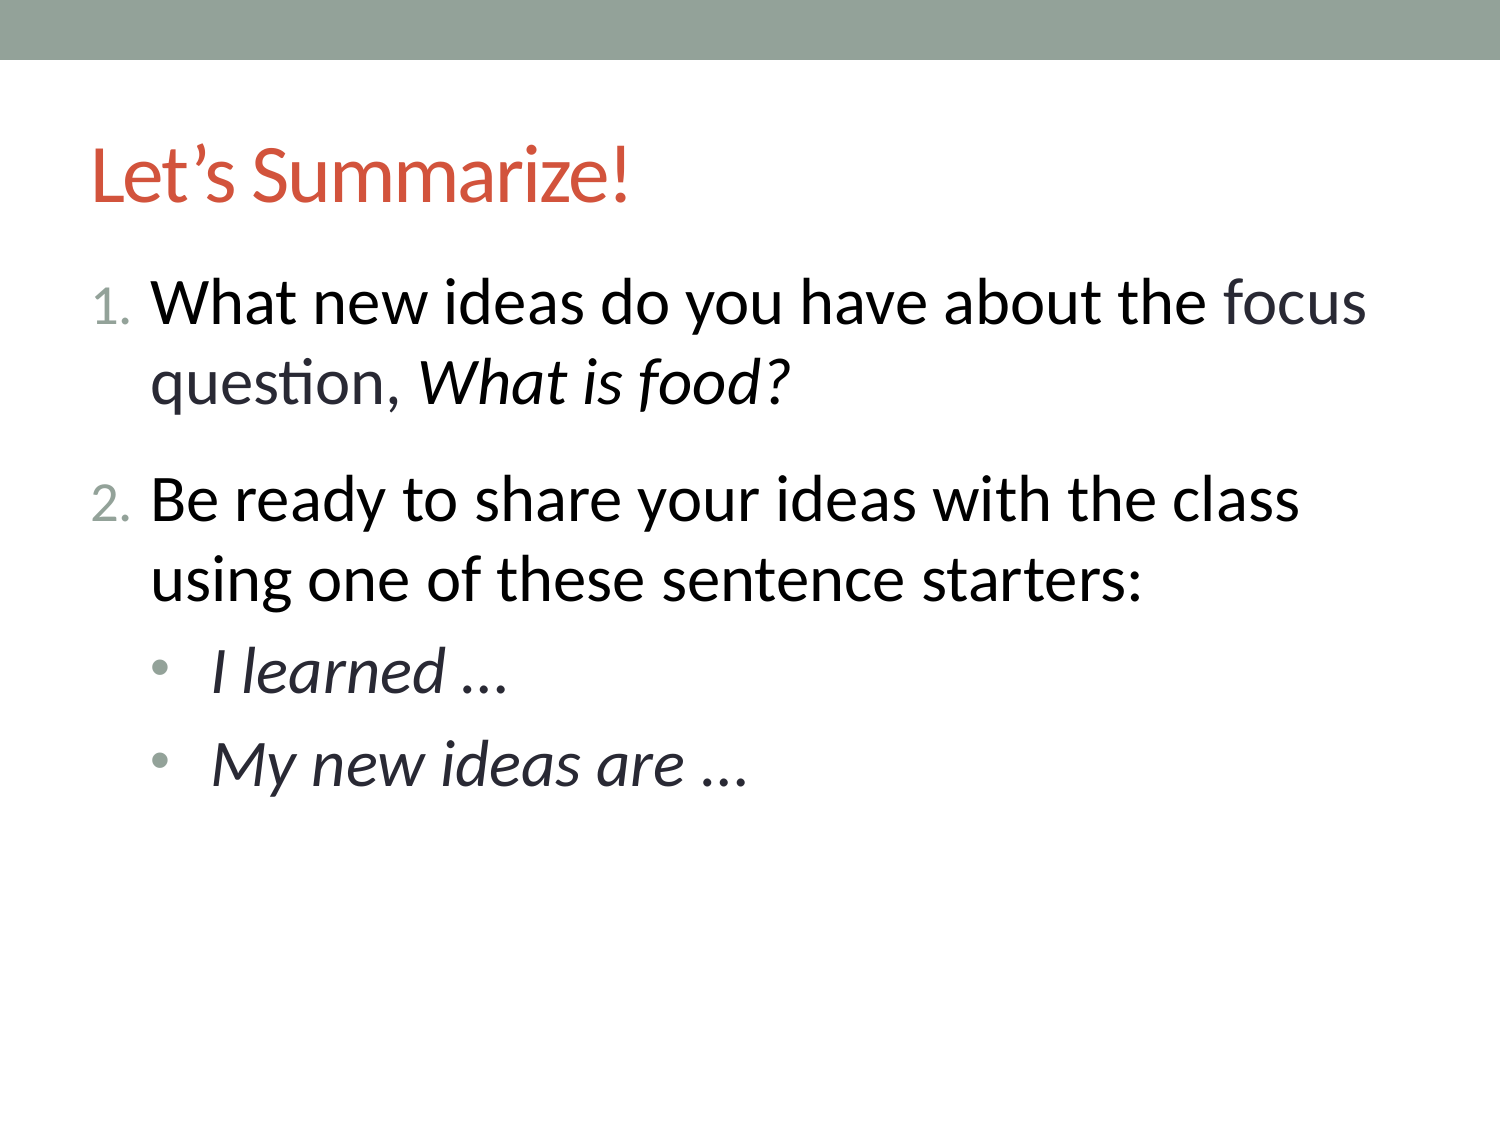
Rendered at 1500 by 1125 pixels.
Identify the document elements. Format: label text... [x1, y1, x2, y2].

list What new ideas do you have about the focus question, What is food? Be ready to share your ideas with the class using one of these sentence starters: I learned … My new ideas are … [75, 249, 1425, 1050]
title Let’s Summarize! [75, 87, 1425, 249]
